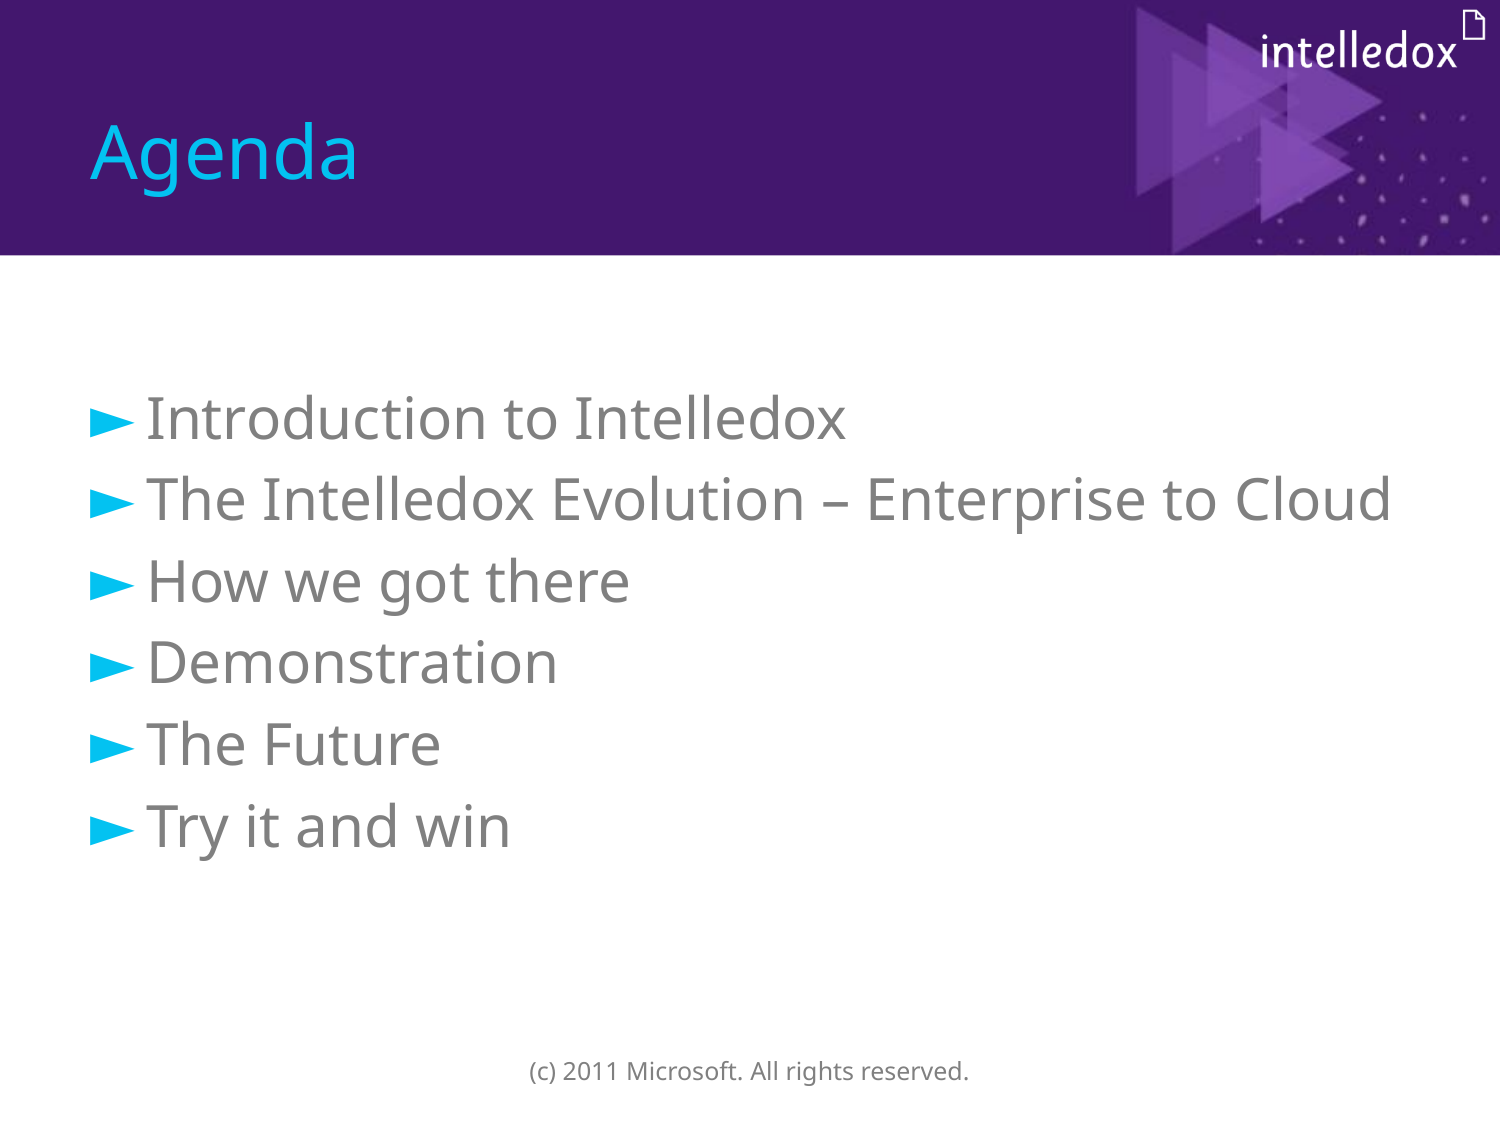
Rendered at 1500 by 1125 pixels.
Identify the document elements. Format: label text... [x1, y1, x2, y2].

footer (c) 2011 Microsoft. All rights reserved. [512, 1042, 988, 1103]
picture [0, 0, 1500, 255]
title Agenda [75, 56, 1425, 244]
list Introduction to Intelledox The Intelledox Evolution – Enterprise to Cloud How we got there Demonstration The Future Try it and win [75, 373, 1425, 1005]
